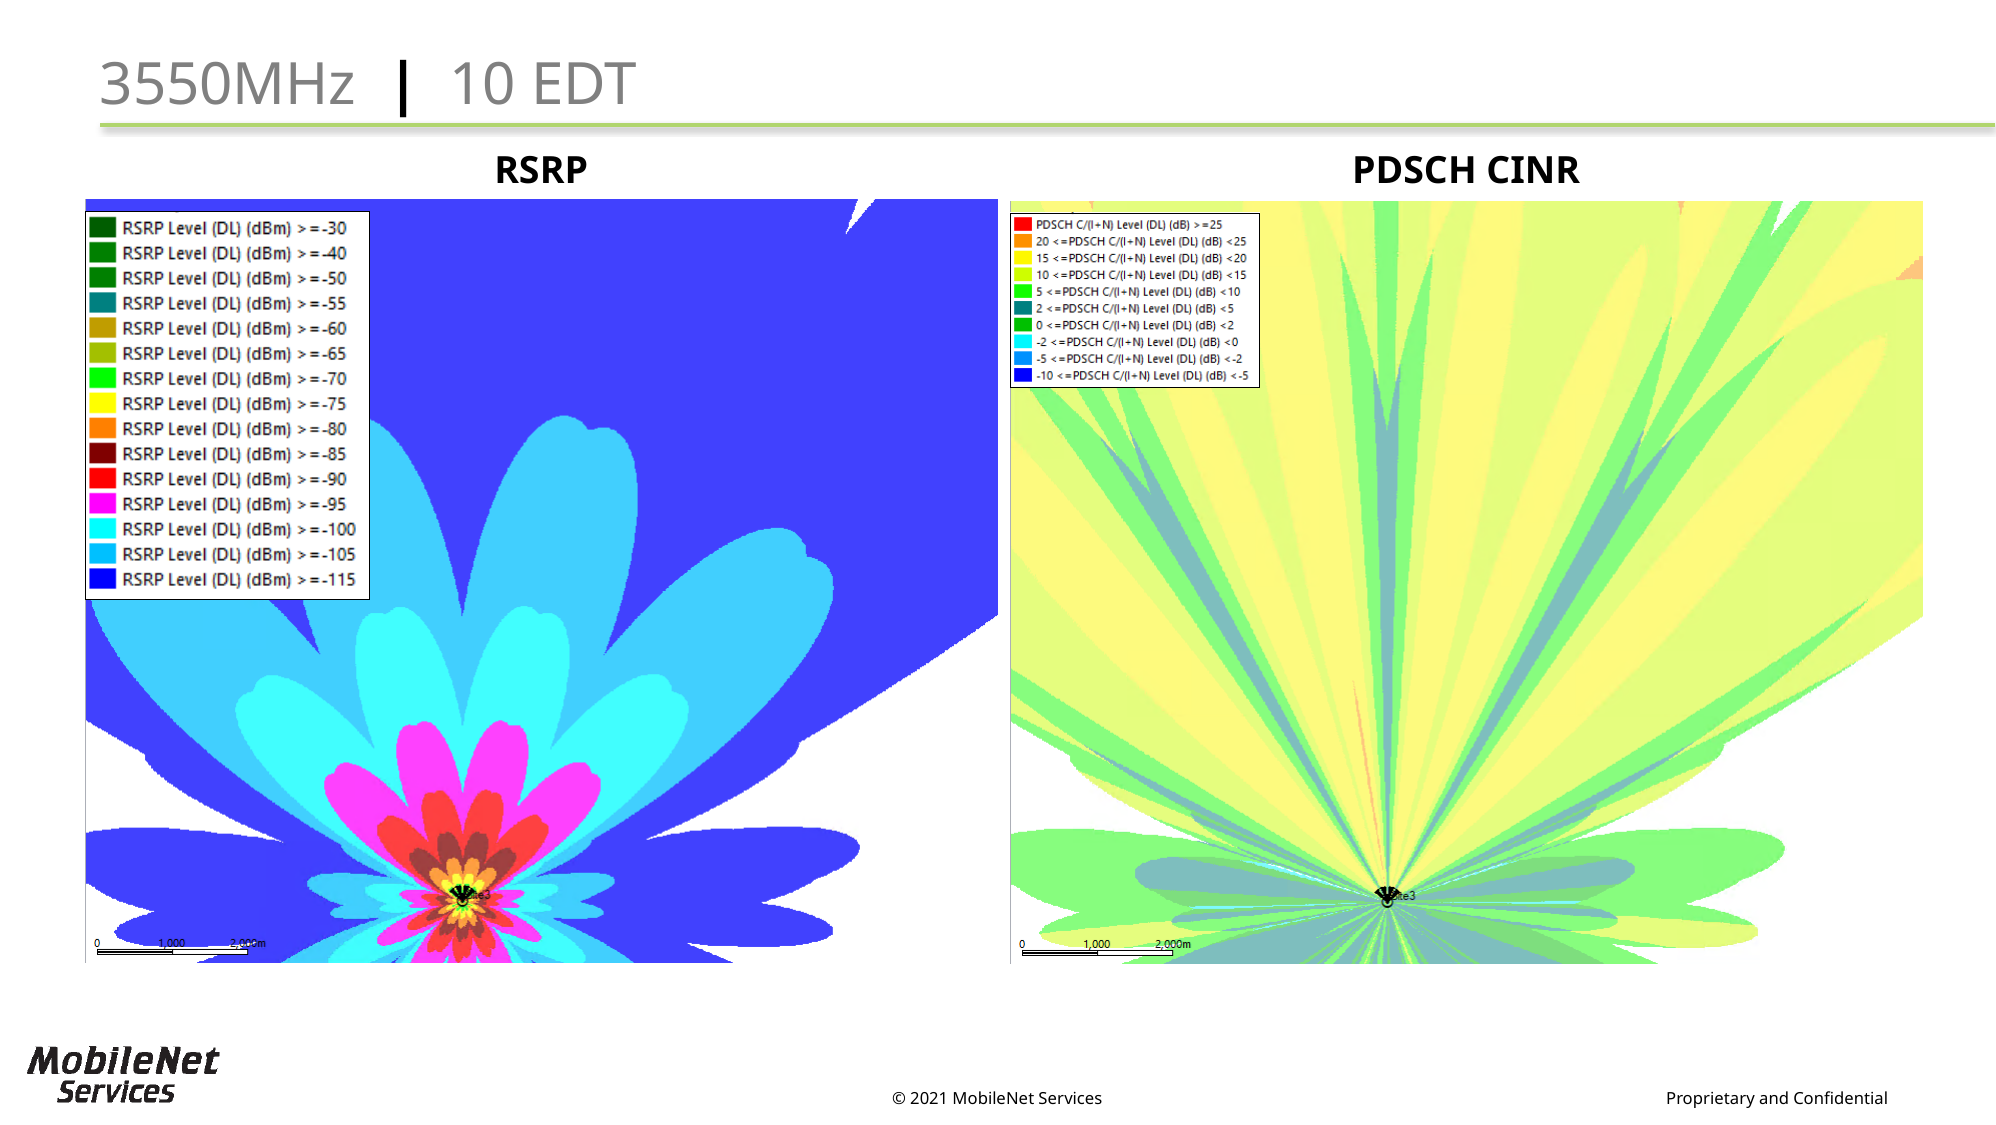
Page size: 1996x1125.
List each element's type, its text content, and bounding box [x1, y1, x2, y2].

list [1009, 200, 1923, 964]
picture [84, 211, 370, 600]
picture [19, 1037, 226, 1113]
text_box PDSCH CINR [1337, 138, 1596, 199]
text_box RSRP [479, 138, 603, 198]
picture [1009, 212, 1260, 389]
title 3550MHz | 10 EDT [85, 0, 1881, 175]
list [84, 199, 998, 963]
